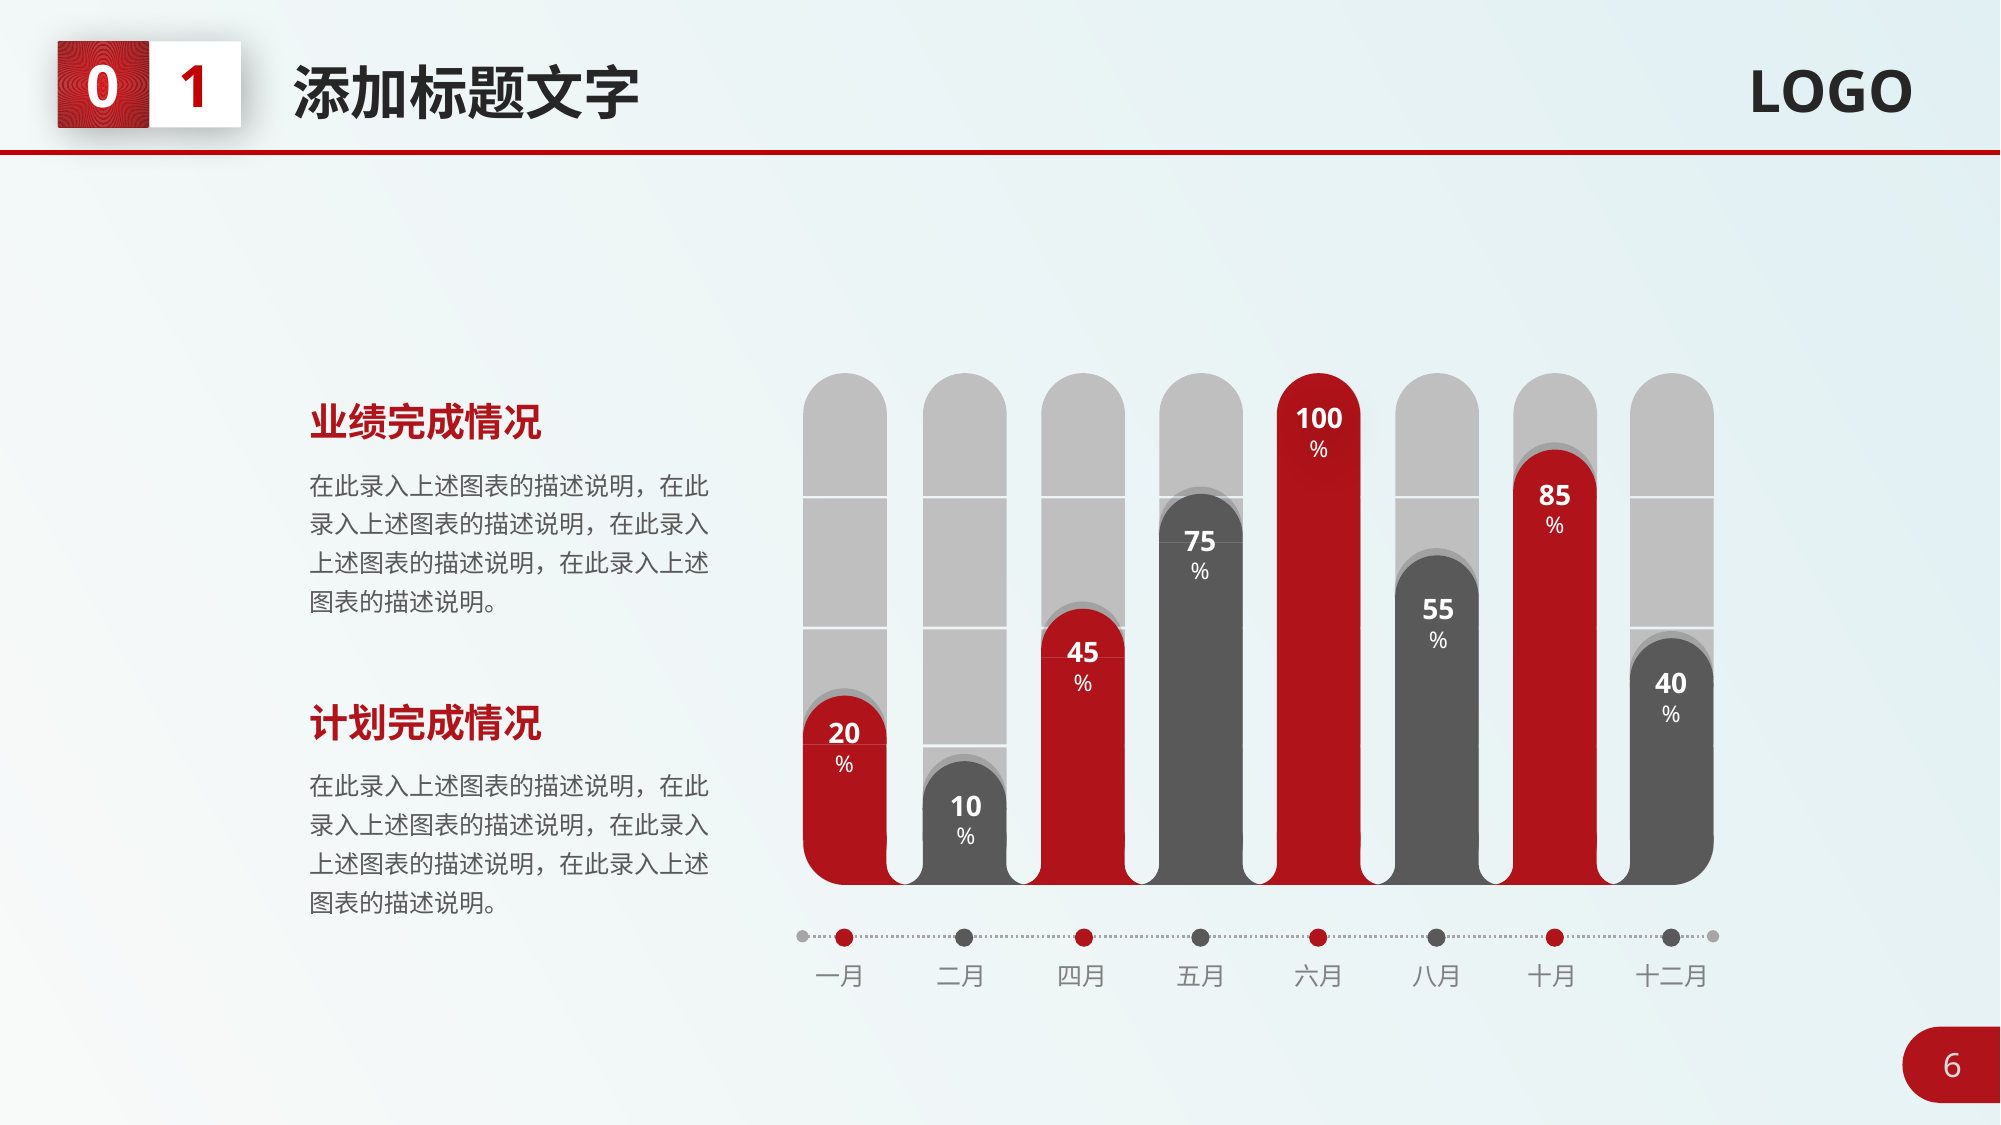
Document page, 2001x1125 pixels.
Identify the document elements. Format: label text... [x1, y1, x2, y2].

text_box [922, 373, 1007, 761]
text_box 二月 [921, 952, 1001, 998]
text_box 六月 [1279, 952, 1360, 998]
text_box 一月 [800, 952, 881, 998]
text_box [1426, 927, 1447, 936]
text_box [1308, 927, 1328, 936]
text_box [1020, 608, 1138, 885]
text_box [953, 937, 975, 948]
text_box 四月 [1042, 952, 1123, 998]
text_box [1661, 927, 1681, 936]
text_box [0, 41, 2000, 153]
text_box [1395, 373, 1479, 555]
text_box [954, 927, 974, 936]
text_box [834, 937, 855, 948]
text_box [1041, 373, 1125, 608]
text_box 十月 [1512, 952, 1593, 998]
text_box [1630, 373, 1714, 638]
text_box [1138, 493, 1255, 885]
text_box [1374, 555, 1492, 885]
text_box [1661, 937, 1682, 948]
text_box [834, 927, 855, 936]
text_box [1545, 927, 1565, 936]
text_box [1073, 937, 1095, 948]
text_box [1426, 937, 1447, 948]
text_box 在此录入上述图表的描述说明，在此录入上述图表的描述说明，在此录入上述图表的描述说明，在此录入上述图表的描述说明。 [294, 754, 729, 925]
text_box [1308, 937, 1329, 948]
text_box 八月 [1398, 952, 1478, 998]
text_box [901, 761, 1020, 885]
text_box 计划完成情况 [294, 690, 583, 753]
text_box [802, 695, 908, 885]
text_box [1190, 927, 1211, 936]
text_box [1255, 373, 1382, 885]
text_box 在此录入上述图表的描述说明，在此录入上述图表的描述说明，在此录入上述图表的描述说明，在此录入上述图表的描述说明。 [294, 453, 729, 625]
text_box 业绩完成情况 [294, 389, 583, 452]
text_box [803, 373, 887, 695]
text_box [1608, 638, 1714, 885]
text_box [1513, 373, 1598, 449]
text_box [1190, 937, 1211, 948]
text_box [1492, 449, 1618, 885]
text_box [1544, 937, 1565, 948]
text_box 五月 [1161, 952, 1241, 998]
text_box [1159, 373, 1243, 493]
text_box 十二月 [1620, 952, 1725, 998]
text_box [1074, 927, 1094, 936]
